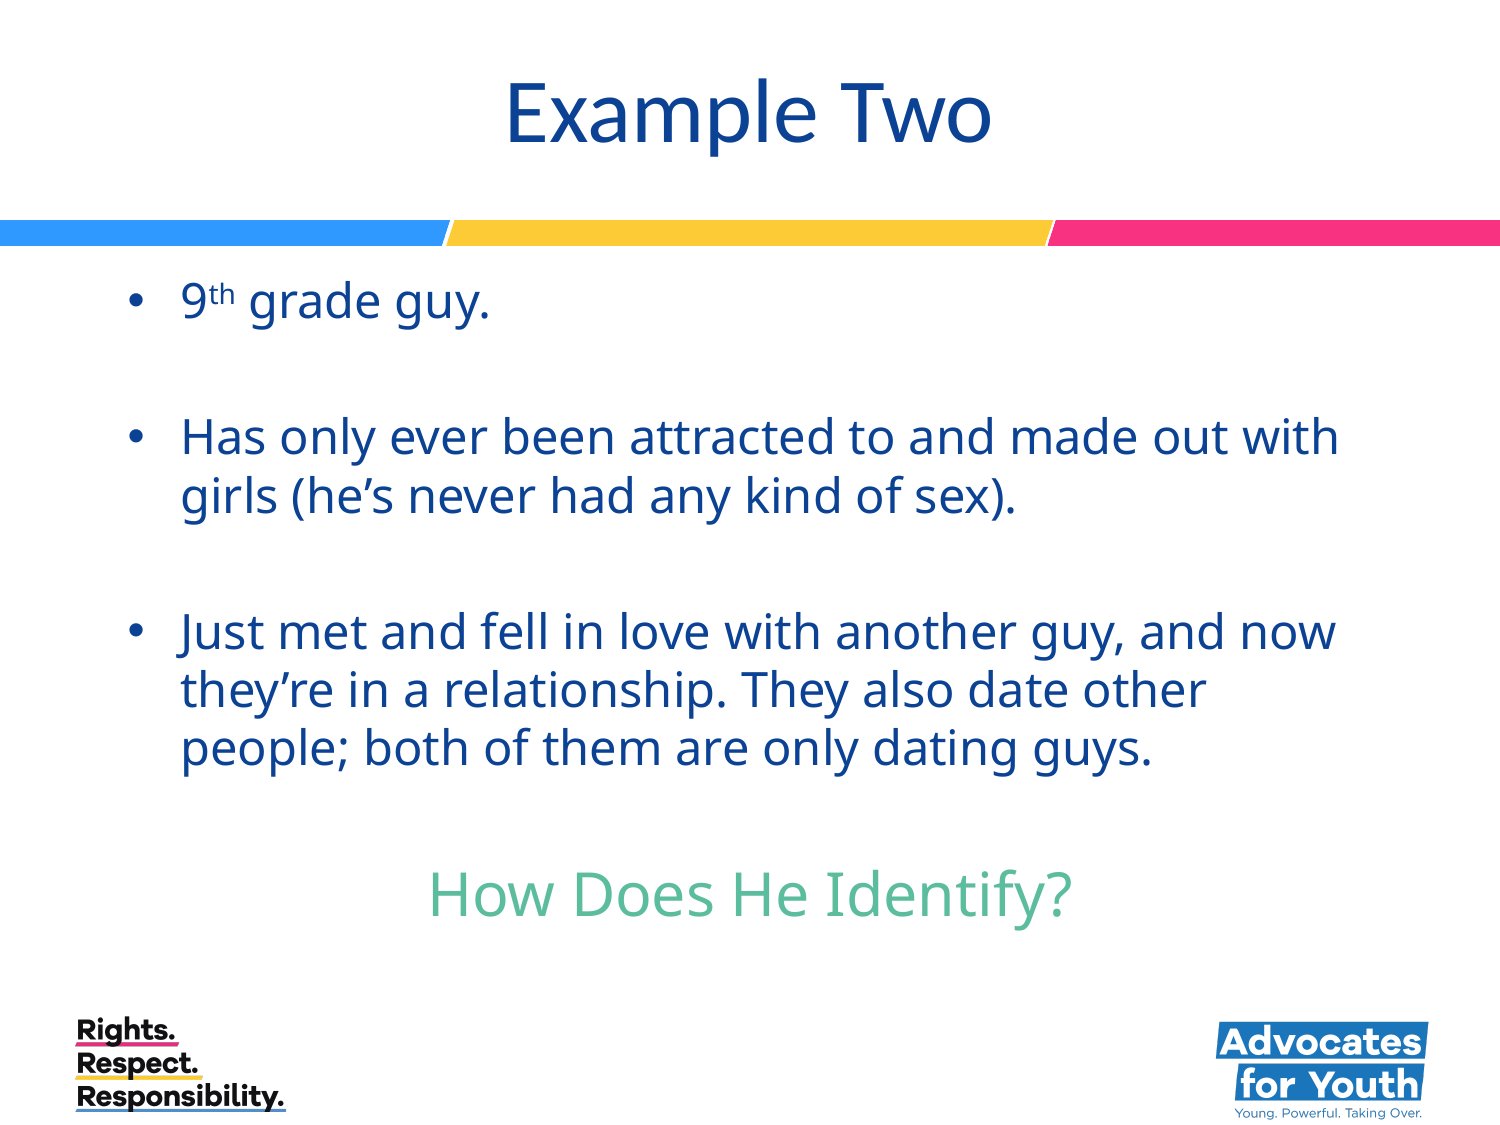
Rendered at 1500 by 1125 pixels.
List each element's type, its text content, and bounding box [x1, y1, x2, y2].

list 9th grade guy. Has only ever been attracted to and made out with girls (he’s never had any kind of sex). Just met and fell in love with another guy, and now they’re in a relationship. They also date other people; both of them are only dating guys. How Does He Identify? [112, 262, 1388, 938]
picture [0, 207, 1500, 258]
title Example Two [112, 12, 1388, 200]
